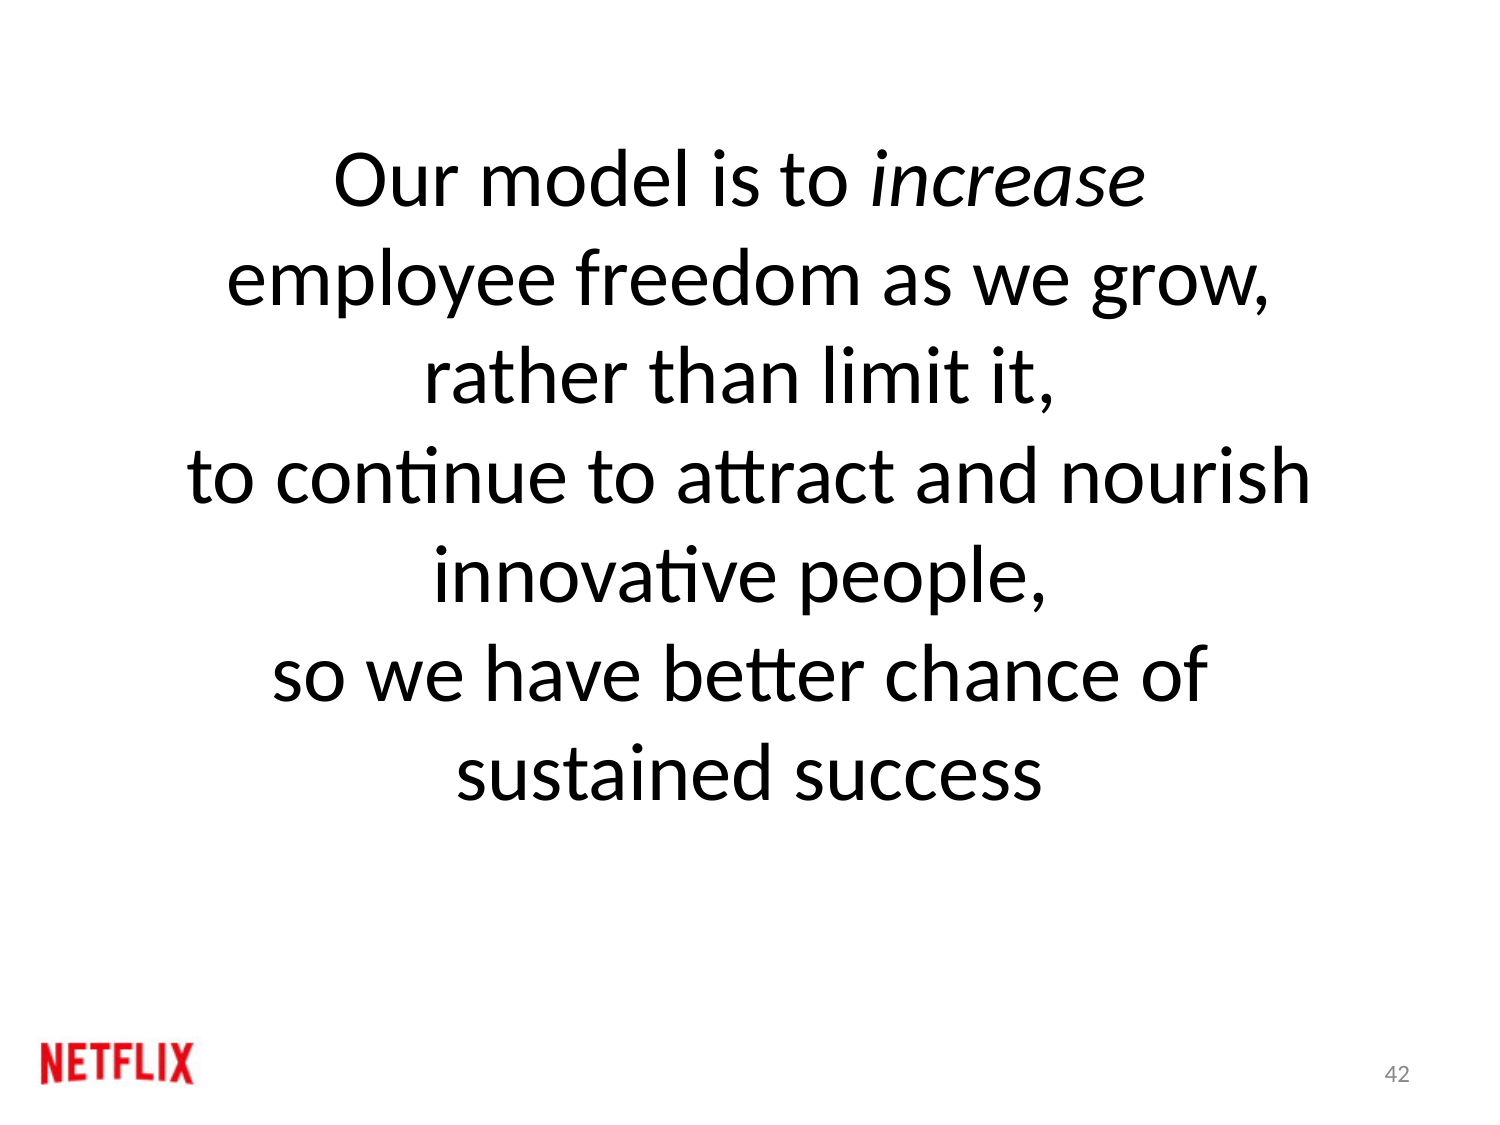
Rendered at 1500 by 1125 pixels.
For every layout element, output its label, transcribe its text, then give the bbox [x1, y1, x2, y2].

picture [24, 1024, 211, 1104]
slide_number ‹#› [1074, 1042, 1425, 1103]
title Our model is to increase employee freedom as we grow, rather than limit it, to continue to attract and nourish innovative people, so we have better chance of sustained success [112, 349, 1388, 591]
